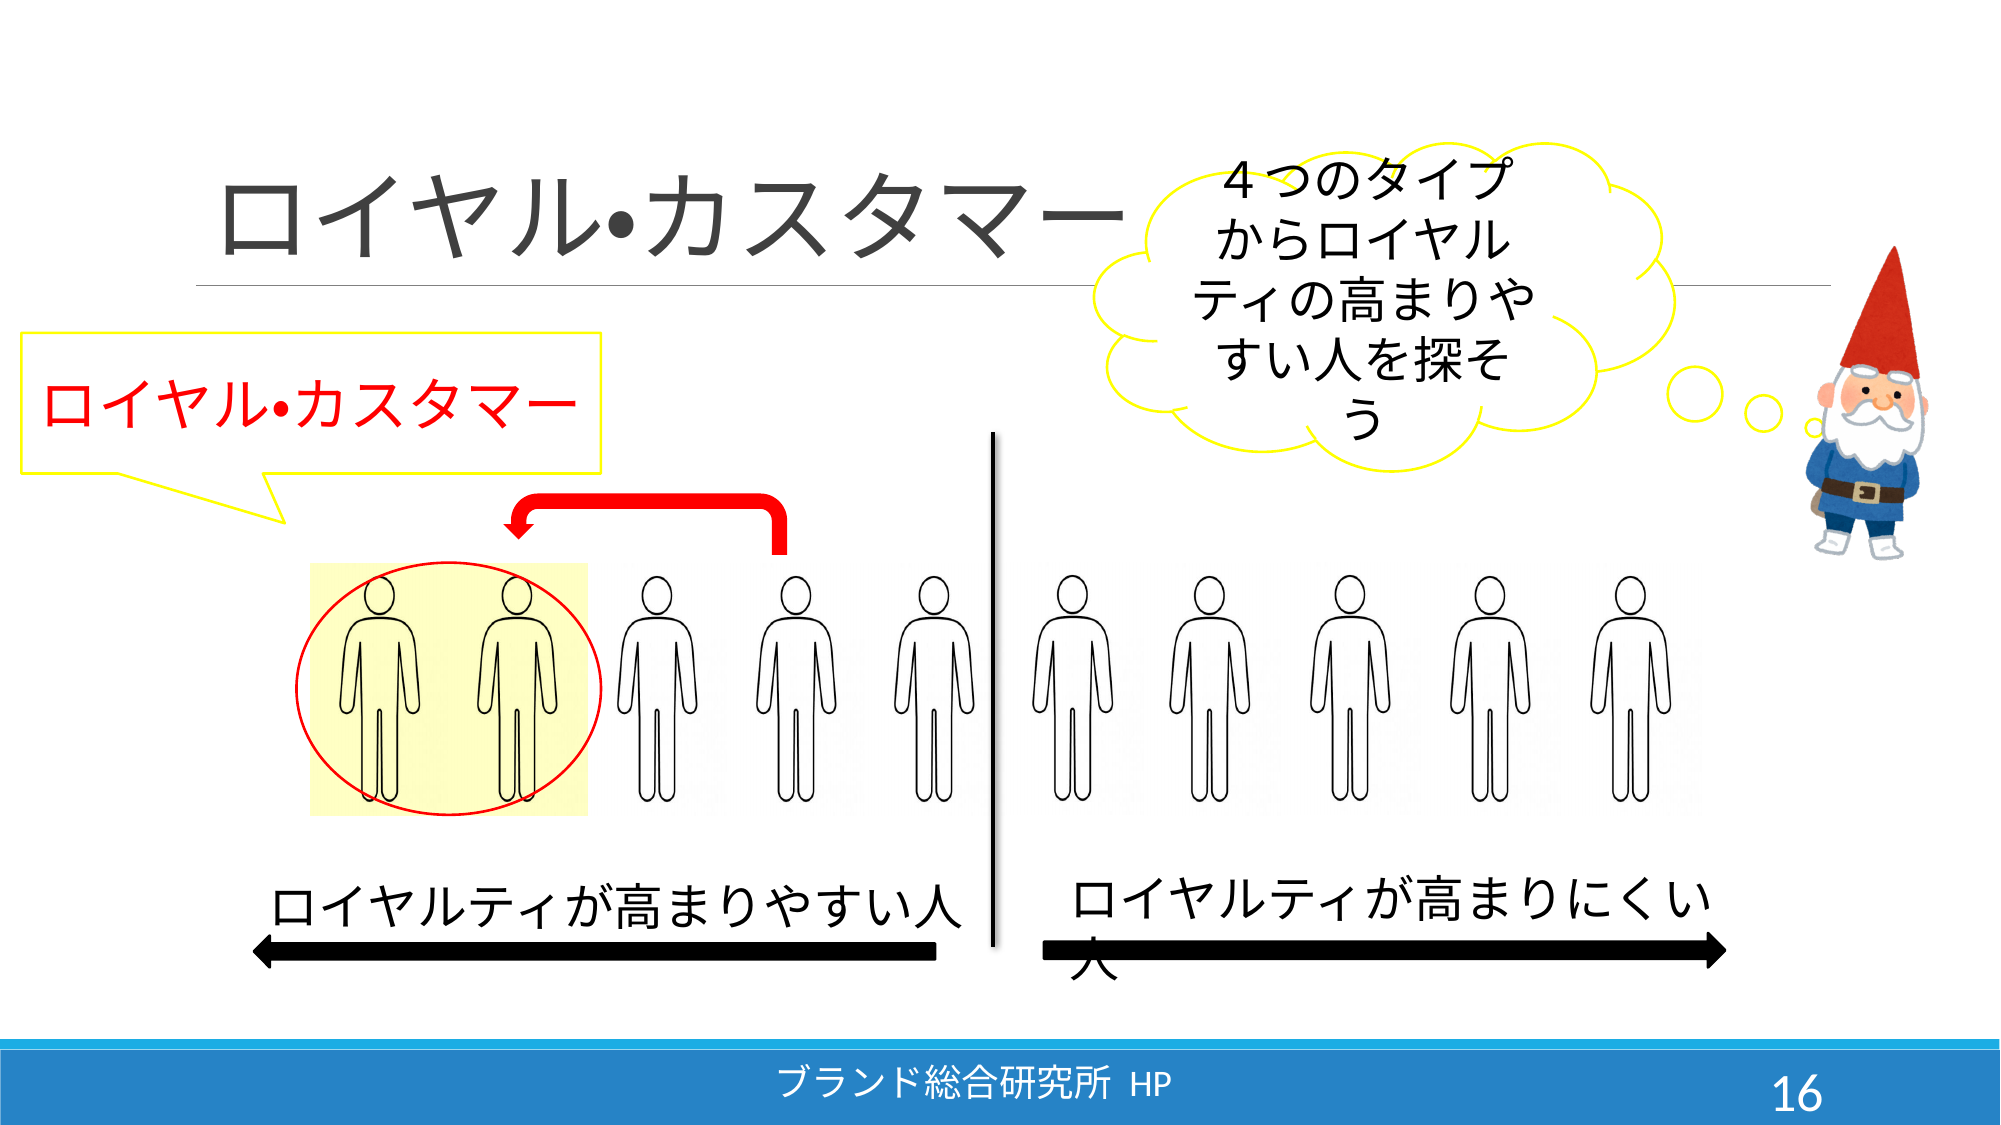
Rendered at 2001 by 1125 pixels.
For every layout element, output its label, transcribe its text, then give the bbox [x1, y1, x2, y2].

text_box [1042, 956, 1722, 969]
text_box ブランド総合研究所 HP [759, 1051, 1281, 1112]
text_box [255, 955, 937, 969]
text_box ４つのタイプからロイヤルティの高まりやすい人を探そう [1092, 142, 1677, 428]
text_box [253, 431, 1757, 948]
title ロイヤル・カスタマー [196, 44, 1847, 283]
picture [1753, 224, 2000, 583]
text_box ロイヤル・カスタマー [20, 331, 603, 515]
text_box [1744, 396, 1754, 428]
text_box ４つのタイプからロイヤルティの高まりやすい人を探そう [1666, 365, 1724, 423]
slide_number 16 [1624, 1059, 1840, 1120]
